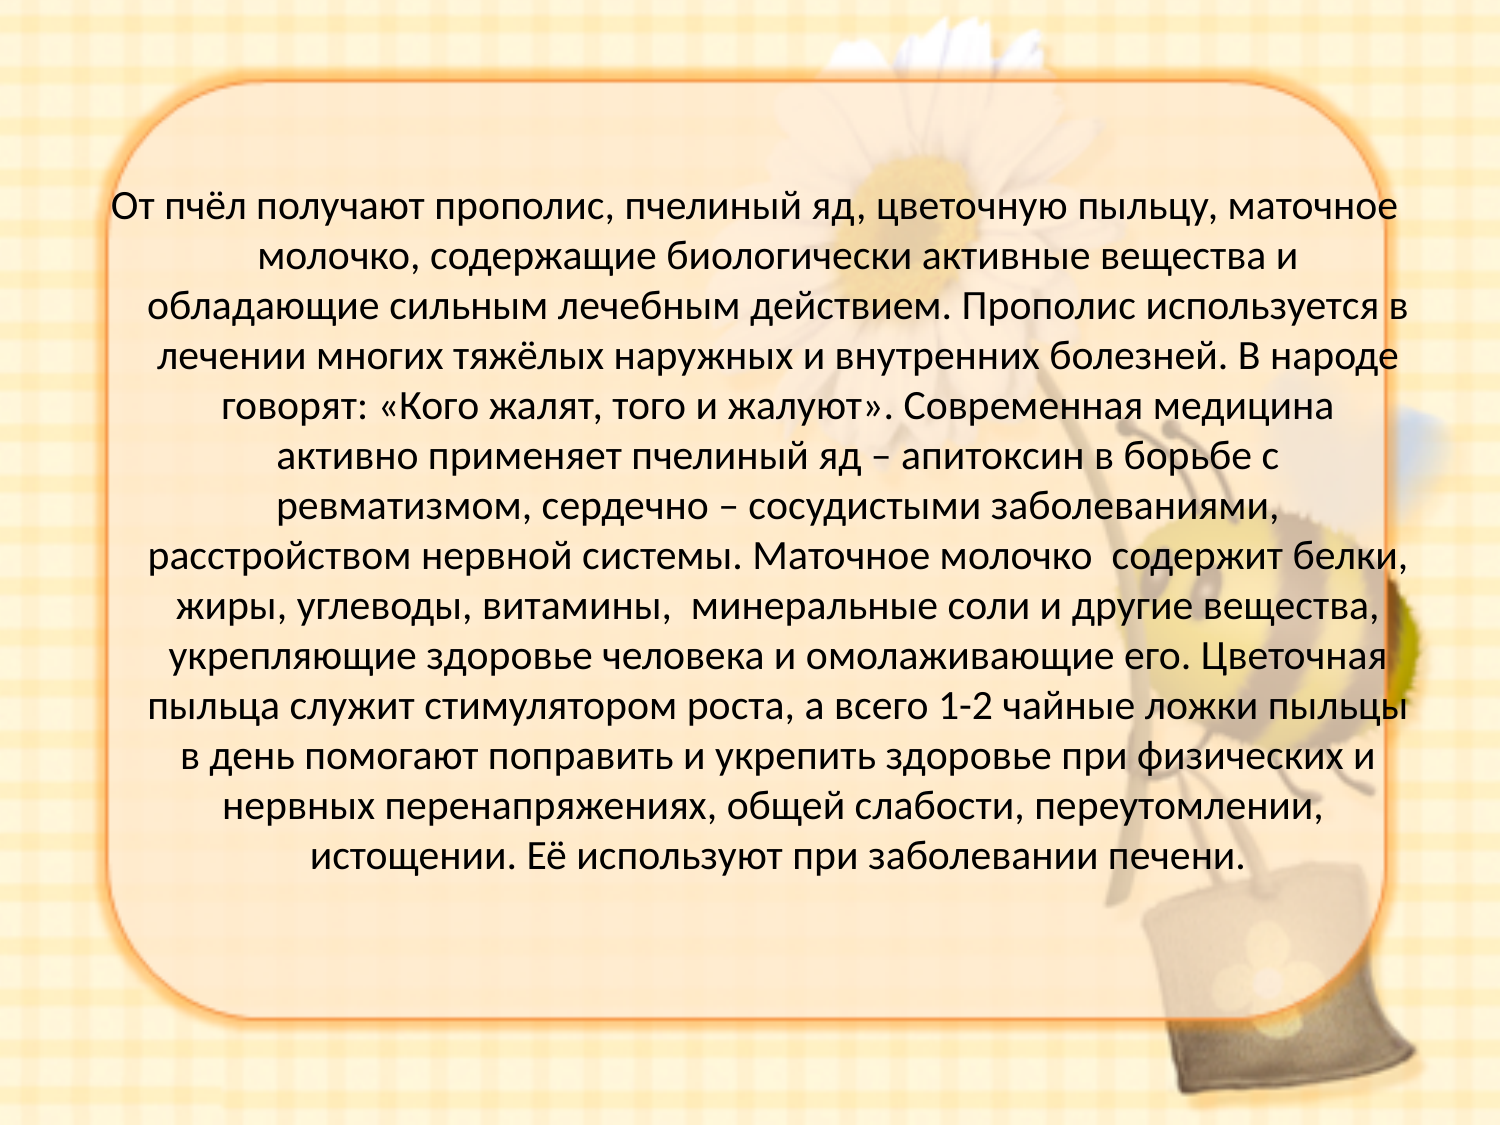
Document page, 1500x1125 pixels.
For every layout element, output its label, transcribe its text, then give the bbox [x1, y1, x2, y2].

list От пчёл получают прополис, пчелиный яд, цветочную пыльцу, маточное молочко, содержащие биологически активные вещества и обладающие сильным лечебным действием. Прополис используется в лечении многих тяжёлых наружных и внутренних болезней. В народе говорят: «Кого жалят, того и жалуют». Современная медицина активно применяет пчелиный яд – апитоксин в борьбе с ревматизмом, сердечно – сосудистыми заболеваниями, расстройством нервной системы. Маточное молочко содержит белки, жиры, углеводы, витамины, минеральные соли и другие вещества, укрепляющие здоровье человека и омолаживающие его. Цветочная пыльца служит стимулятором роста, а всего 1-2 чайные ложки пыльцы в день помогают поправить и укрепить здоровье при физических и нервных перенапряжениях, общей слабости, переутомлении, истощении. Её используют при заболевании печени. [75, 170, 1425, 913]
picture [0, 0, 1500, 1125]
